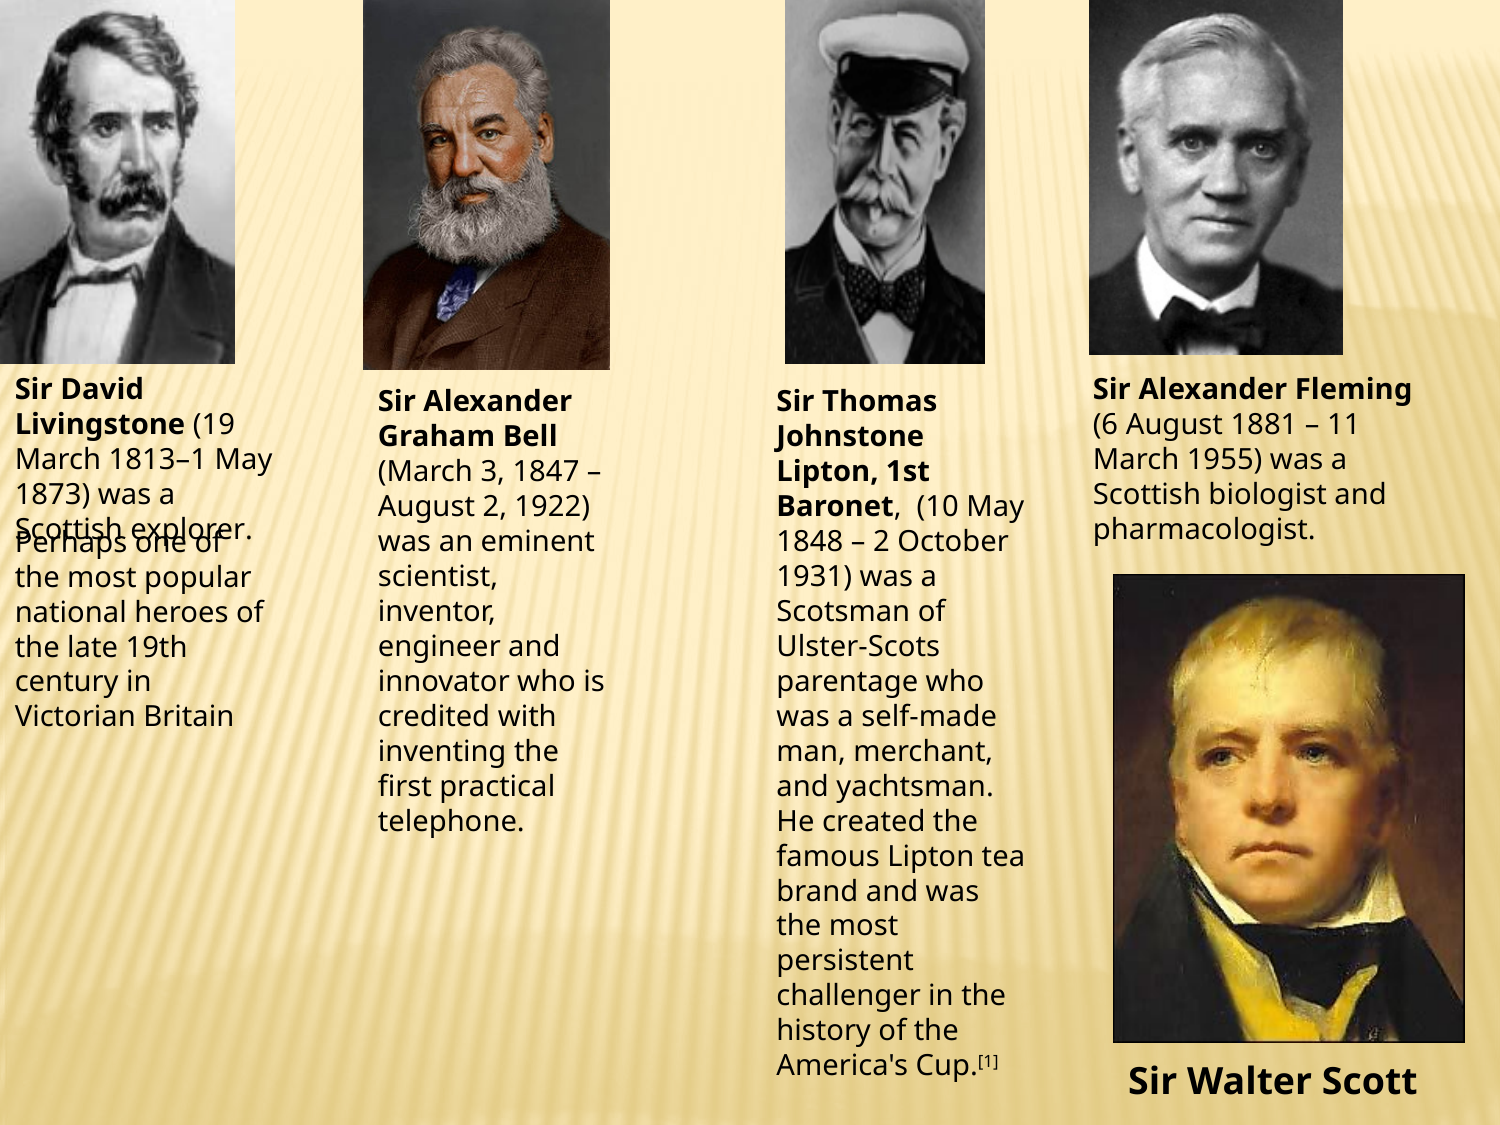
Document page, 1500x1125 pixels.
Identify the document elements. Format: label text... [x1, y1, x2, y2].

picture [0, 0, 235, 364]
picture [363, 0, 610, 370]
picture [784, 0, 985, 364]
text_box Sir Thomas Johnstone Lipton, 1st Baronet, (10 May 1848 – 2 October 1931) was a Scotsman of Ulster-Scots parentage who was a self-made man, merchant, and yachtsman. He created the famous Lipton tea brand and was the most persistent challenger in the history of the America's Cup.[1] [761, 374, 1043, 1089]
picture [1113, 573, 1466, 1044]
text_box Sir Walter Scott [1113, 1054, 1454, 1109]
text_box Sir Alexander Fleming (6 August 1881 – 11 March 1955) was a Scottish biologist and pharmacologist. [1078, 363, 1430, 553]
text_box Sir Alexander Graham Bell (March 3, 1847 – August 2, 1922) was an eminent scientist, inventor, engineer and innovator who is credited with inventing the first practical telephone. [363, 374, 633, 845]
text_box Sir David Livingstone (19 March 1813–1 May 1873) was a Scottish explorer. [0, 363, 293, 658]
text_box Perhaps one of the most popular national heroes of the late 19th century in Victorian Britain [0, 515, 282, 741]
picture [1089, 0, 1344, 355]
